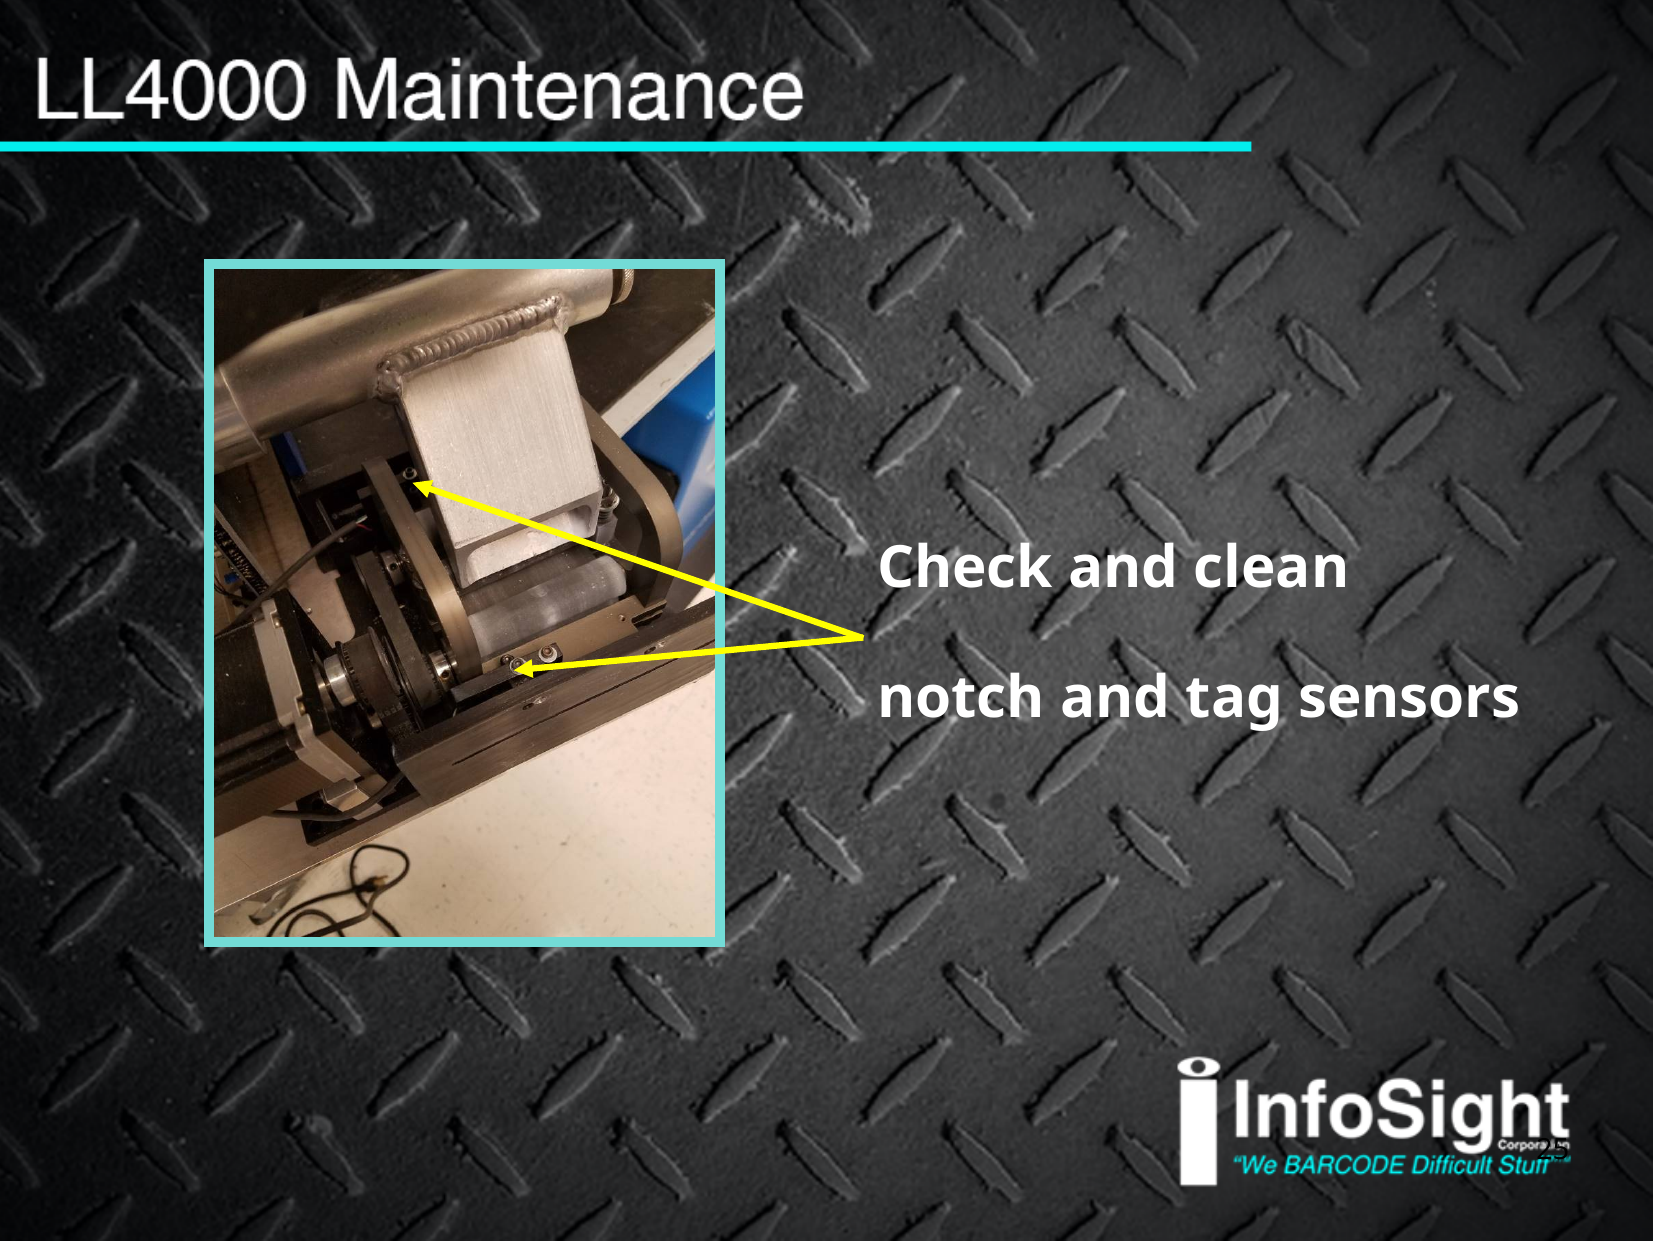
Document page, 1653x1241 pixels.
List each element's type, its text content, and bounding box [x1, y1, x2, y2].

slide_number 25 [1185, 1130, 1570, 1215]
text_box Check and clean notch and tag sensors [862, 524, 1653, 711]
picture [725, 592, 856, 650]
picture [0, 0, 1653, 1241]
picture [213, 268, 716, 938]
